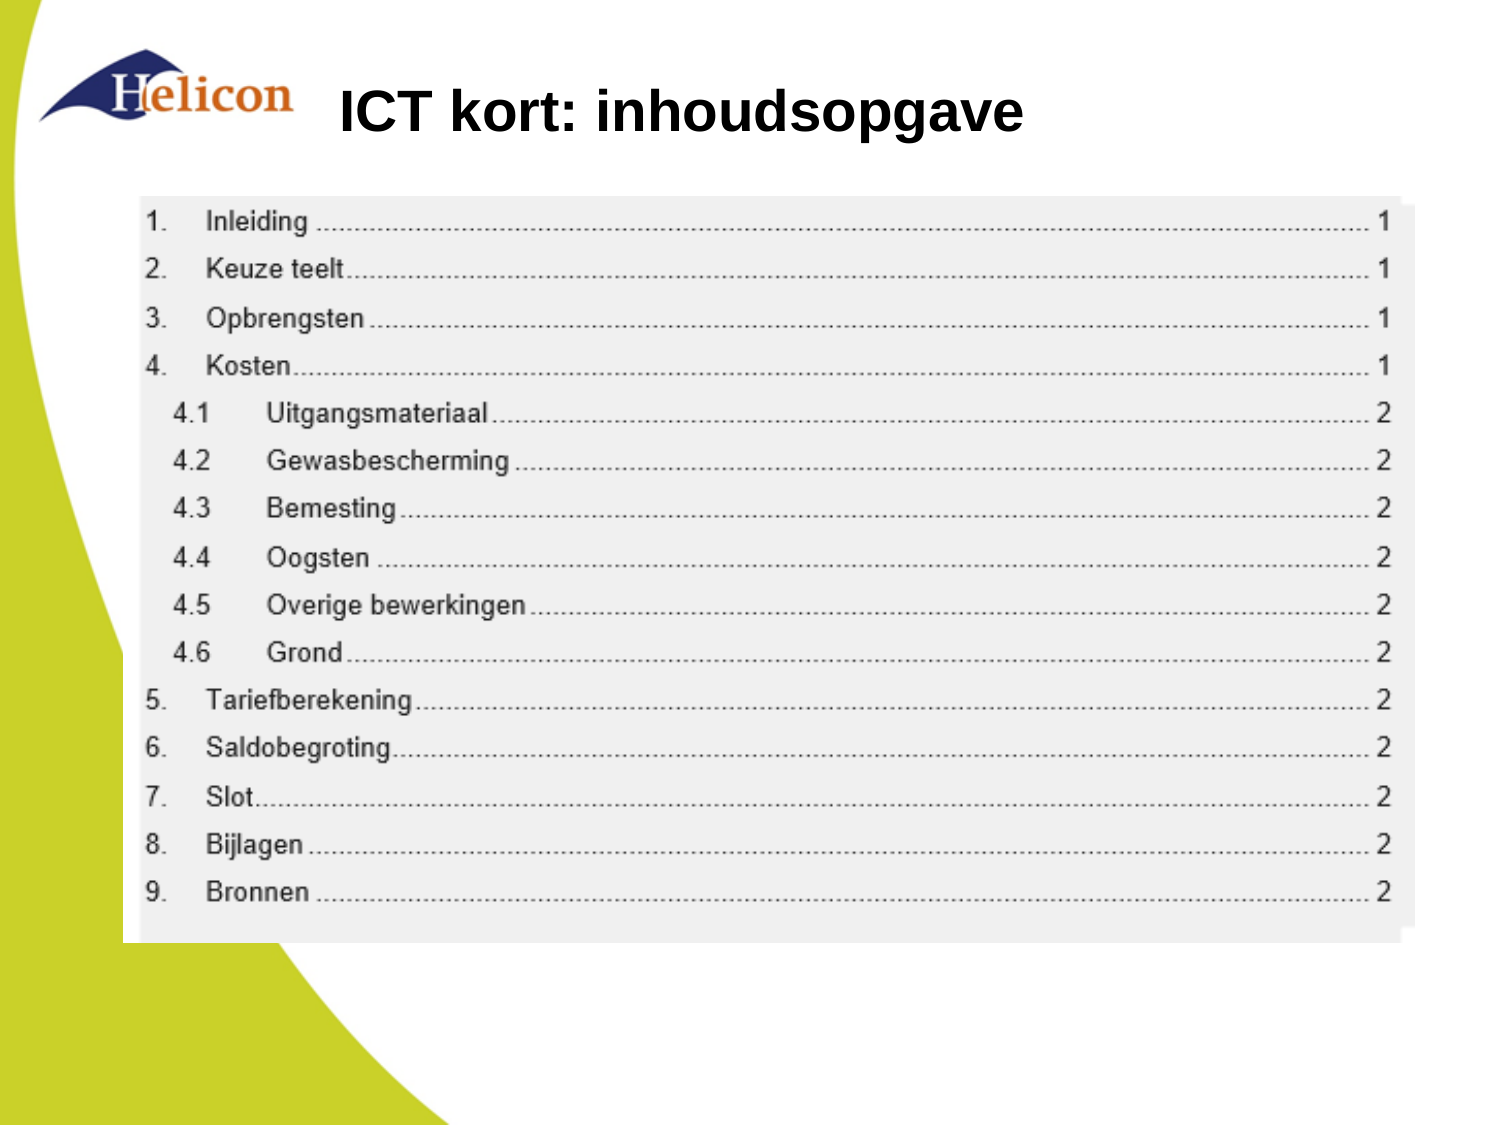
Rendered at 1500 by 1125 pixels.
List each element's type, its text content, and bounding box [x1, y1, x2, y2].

title ICT kort: inhoudsopgave [324, 54, 1415, 161]
picture [0, 0, 1500, 1125]
